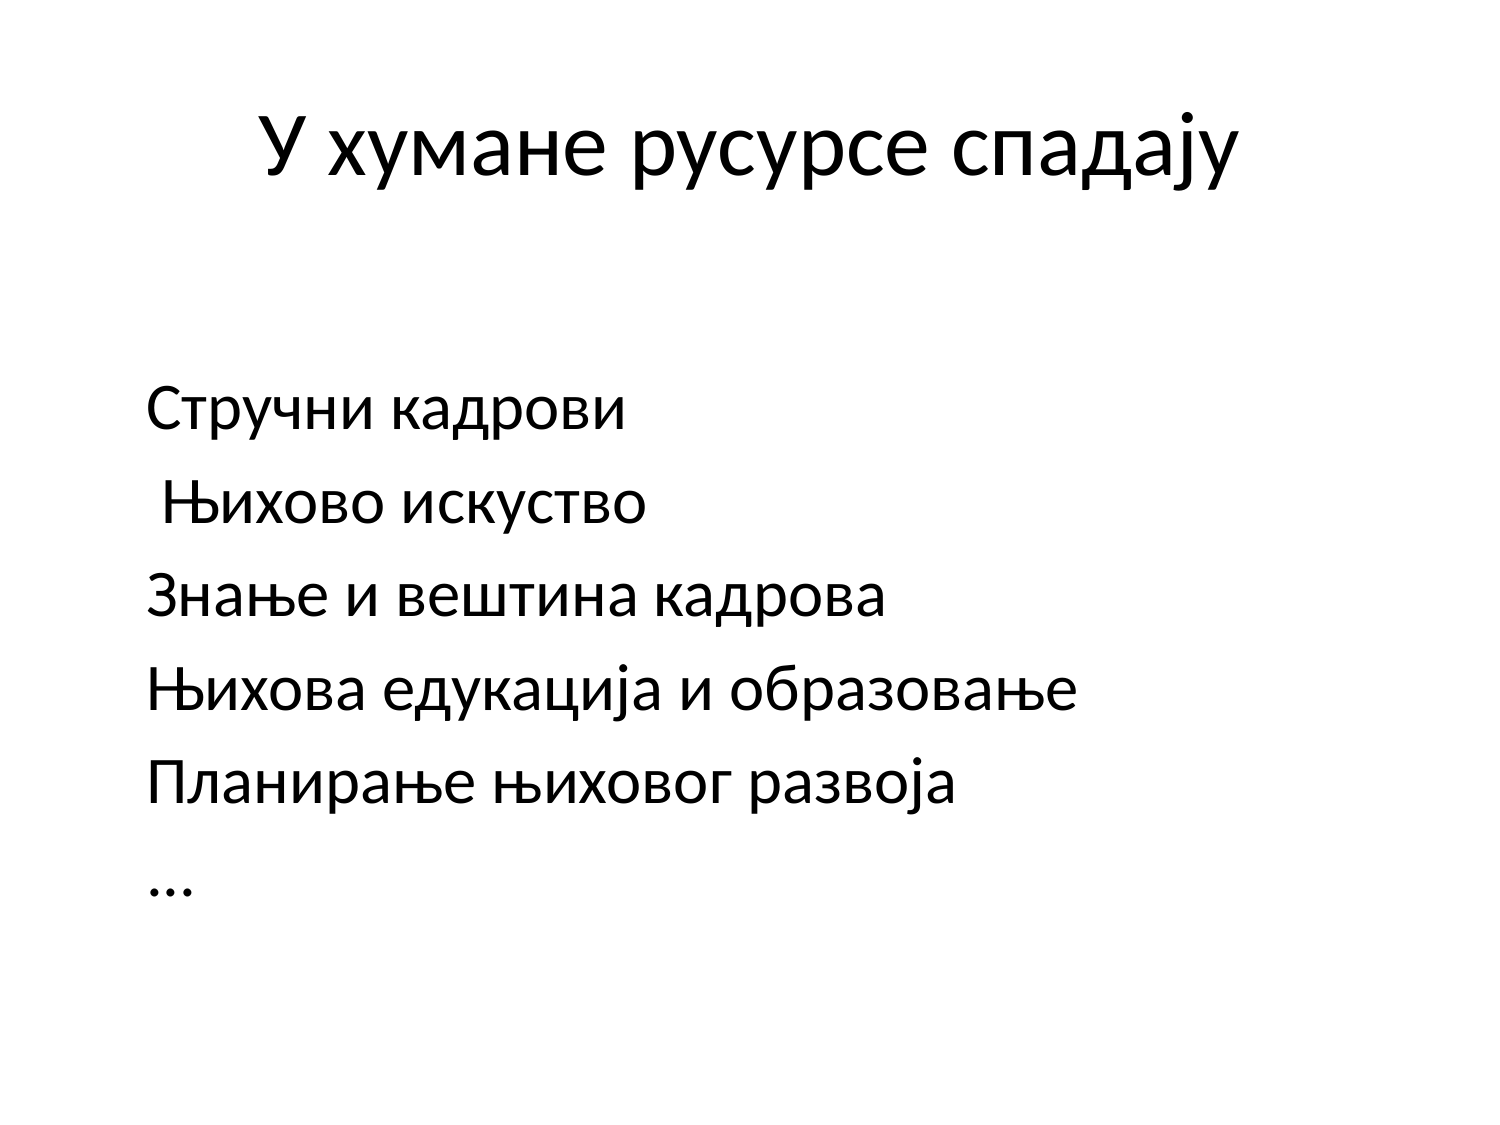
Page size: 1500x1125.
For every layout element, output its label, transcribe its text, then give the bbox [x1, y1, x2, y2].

list Стручни кадрови Њихово искуство Знање и вештина кадрова Њихова едукација и образовање Планирање њиховог развоја ... [75, 262, 1425, 1005]
title У хумане русурсе спадају [75, 45, 1425, 233]
